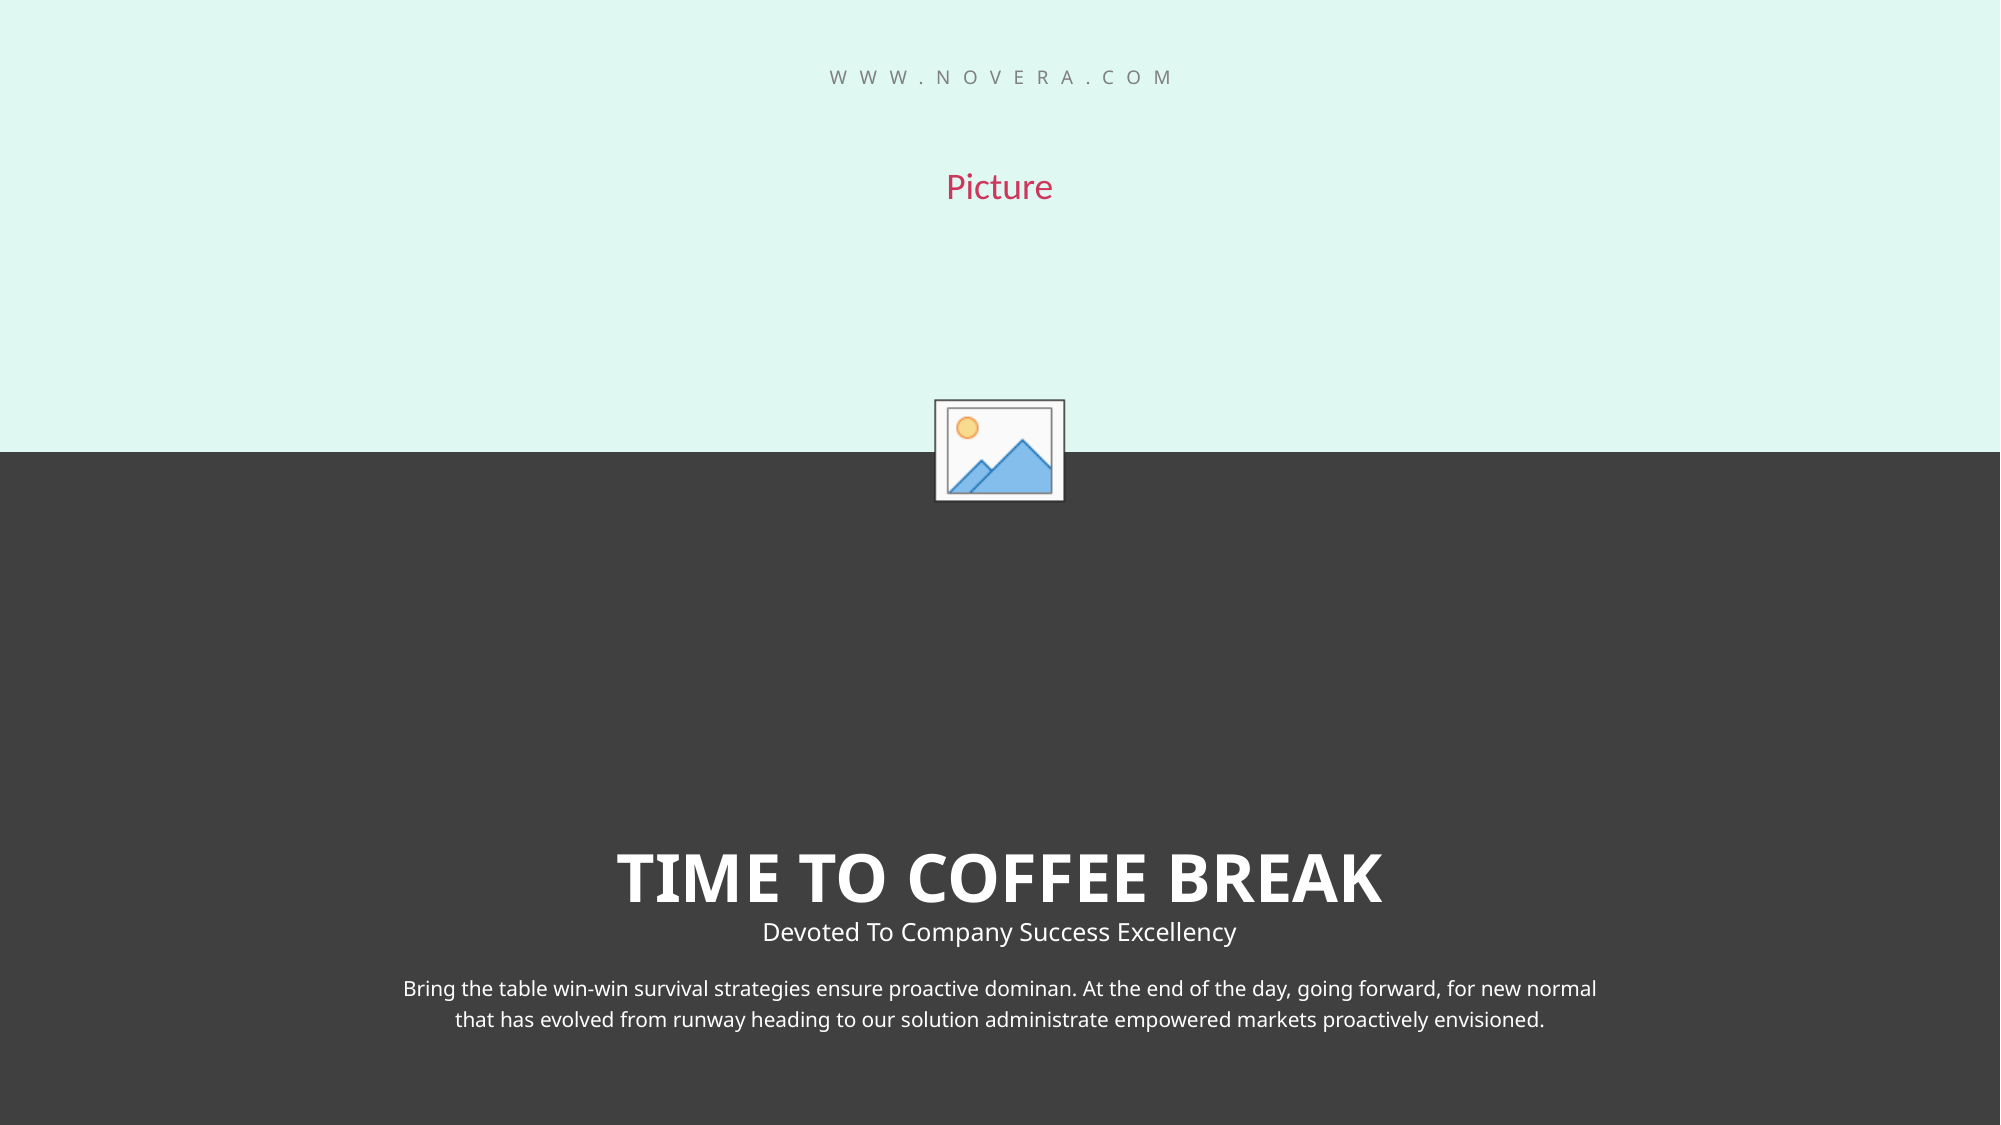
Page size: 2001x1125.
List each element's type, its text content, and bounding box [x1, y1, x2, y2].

picture [198, 154, 1801, 748]
text_box [0, 0, 2000, 453]
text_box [398, 842, 1602, 1030]
text_box WWW.NOVERA.COM [812, 65, 1188, 89]
